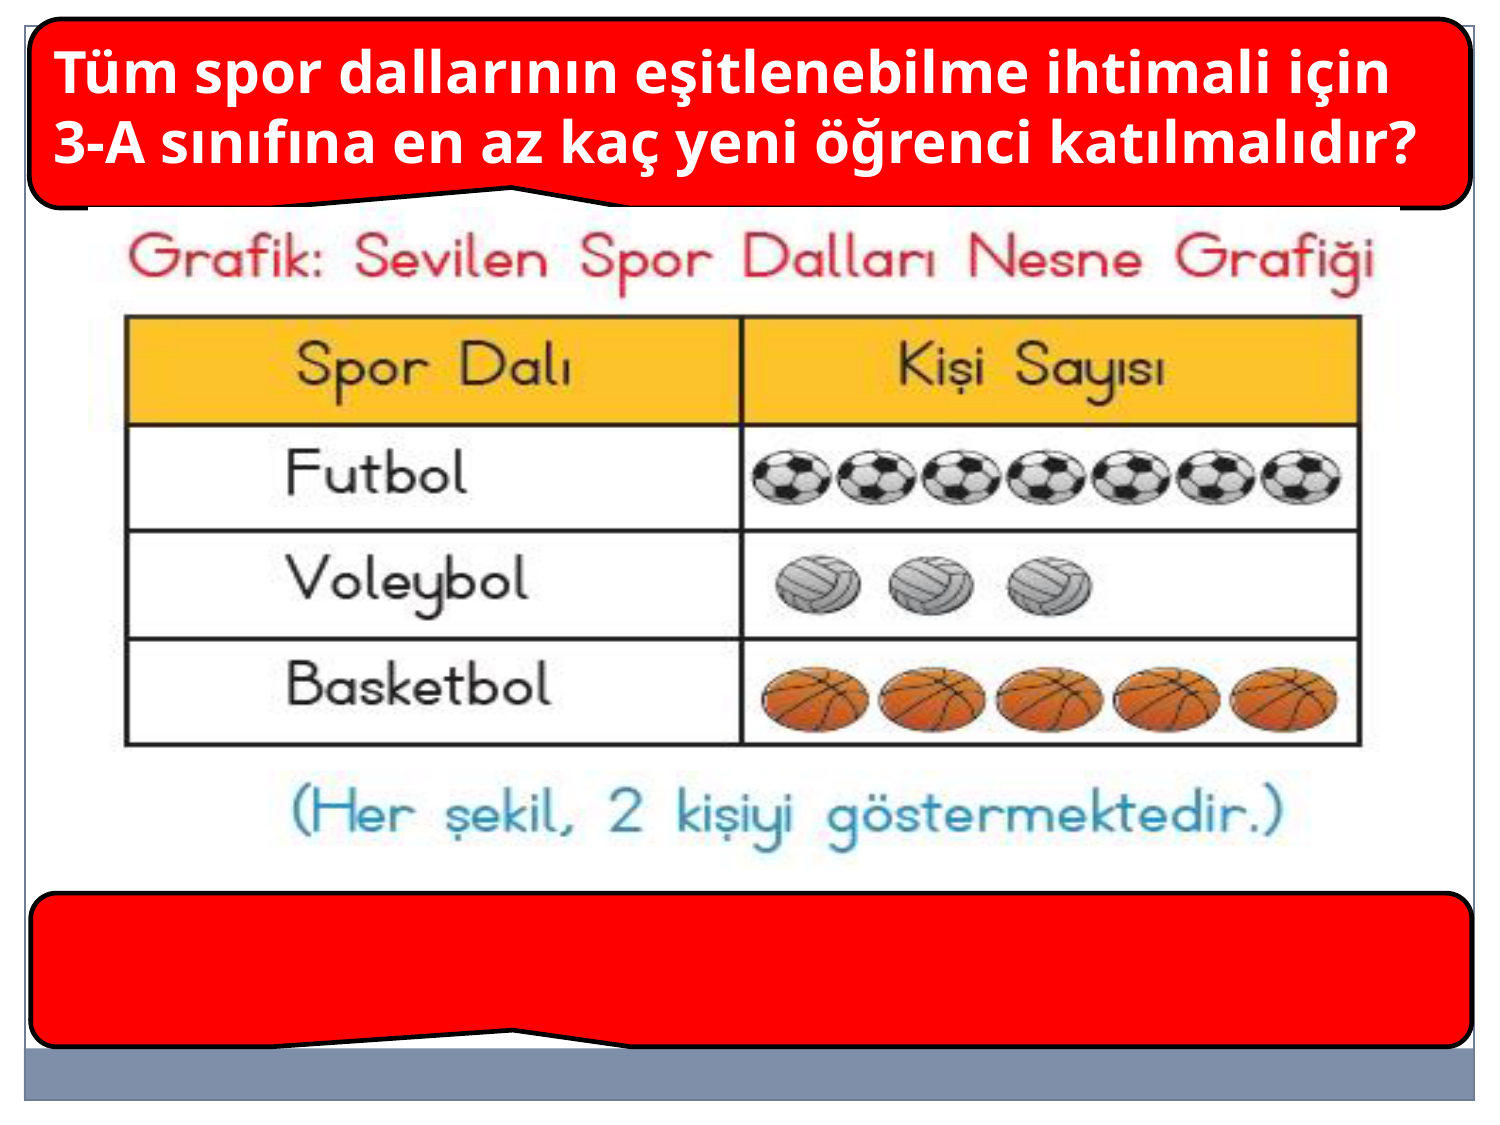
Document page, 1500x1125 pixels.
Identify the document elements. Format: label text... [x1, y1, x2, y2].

text_box Tüm spor dallarının eşitlenebilme ihtimali için 3-A sınıfına en az kaç yeni öğrenci katılmalıdır? [29, 18, 1471, 209]
picture [88, 207, 1400, 870]
text_box [30, 893, 1472, 1047]
